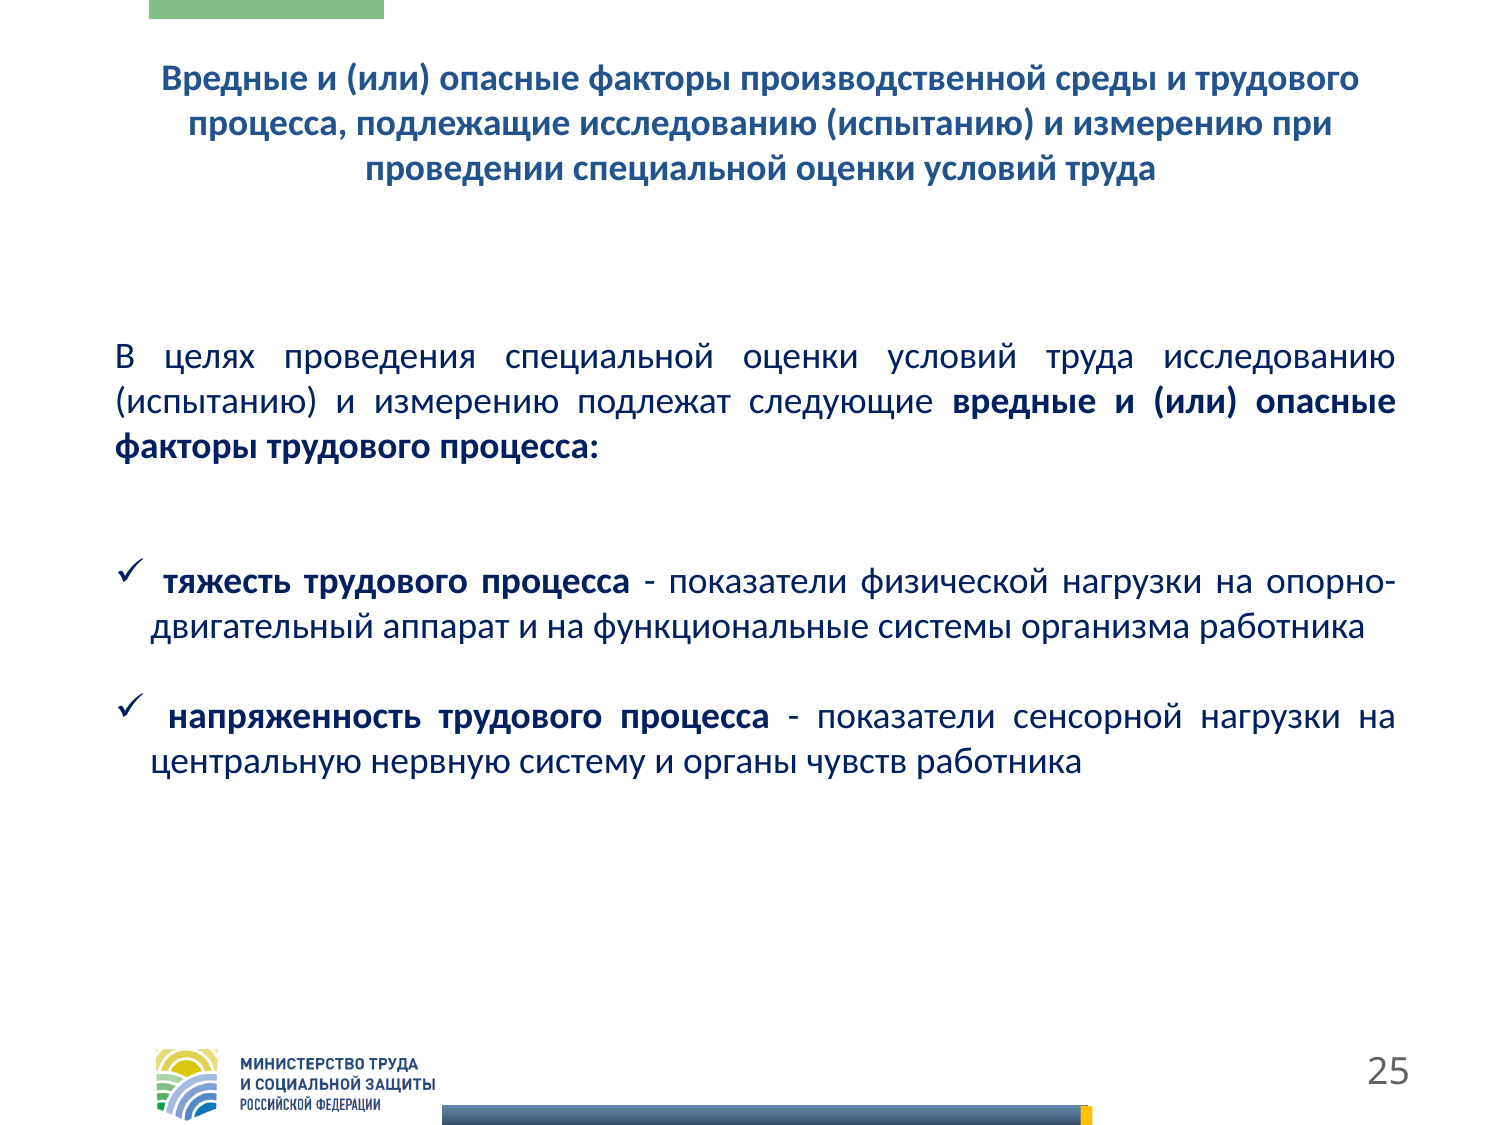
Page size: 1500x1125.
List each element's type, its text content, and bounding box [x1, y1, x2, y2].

picture [147, 1043, 444, 1125]
slide_number 25 [1074, 1042, 1425, 1103]
text_box В целях проведения специальной оценки условий труда исследованию (испытанию) и измерению подлежат следующие вредные и (или) опасные факторы трудового процесса: тяжесть трудового процесса - показатели физической нагрузки на опорно-двигательный аппарат и на функциональные системы организма работника напряженность трудового процесса - показатели сенсорной нагрузки на центральную нервную систему и органы чувств работника [100, 278, 1412, 789]
title Вредные и (или) опасные факторы производственной среды и трудового процесса, подлежащие исследованию (испытанию) и измерению при проведении специальной оценки условий труда [74, 44, 1448, 197]
text_box [448, 1105, 1079, 1125]
picture [149, 0, 385, 19]
text_box [1079, 1104, 1094, 1125]
